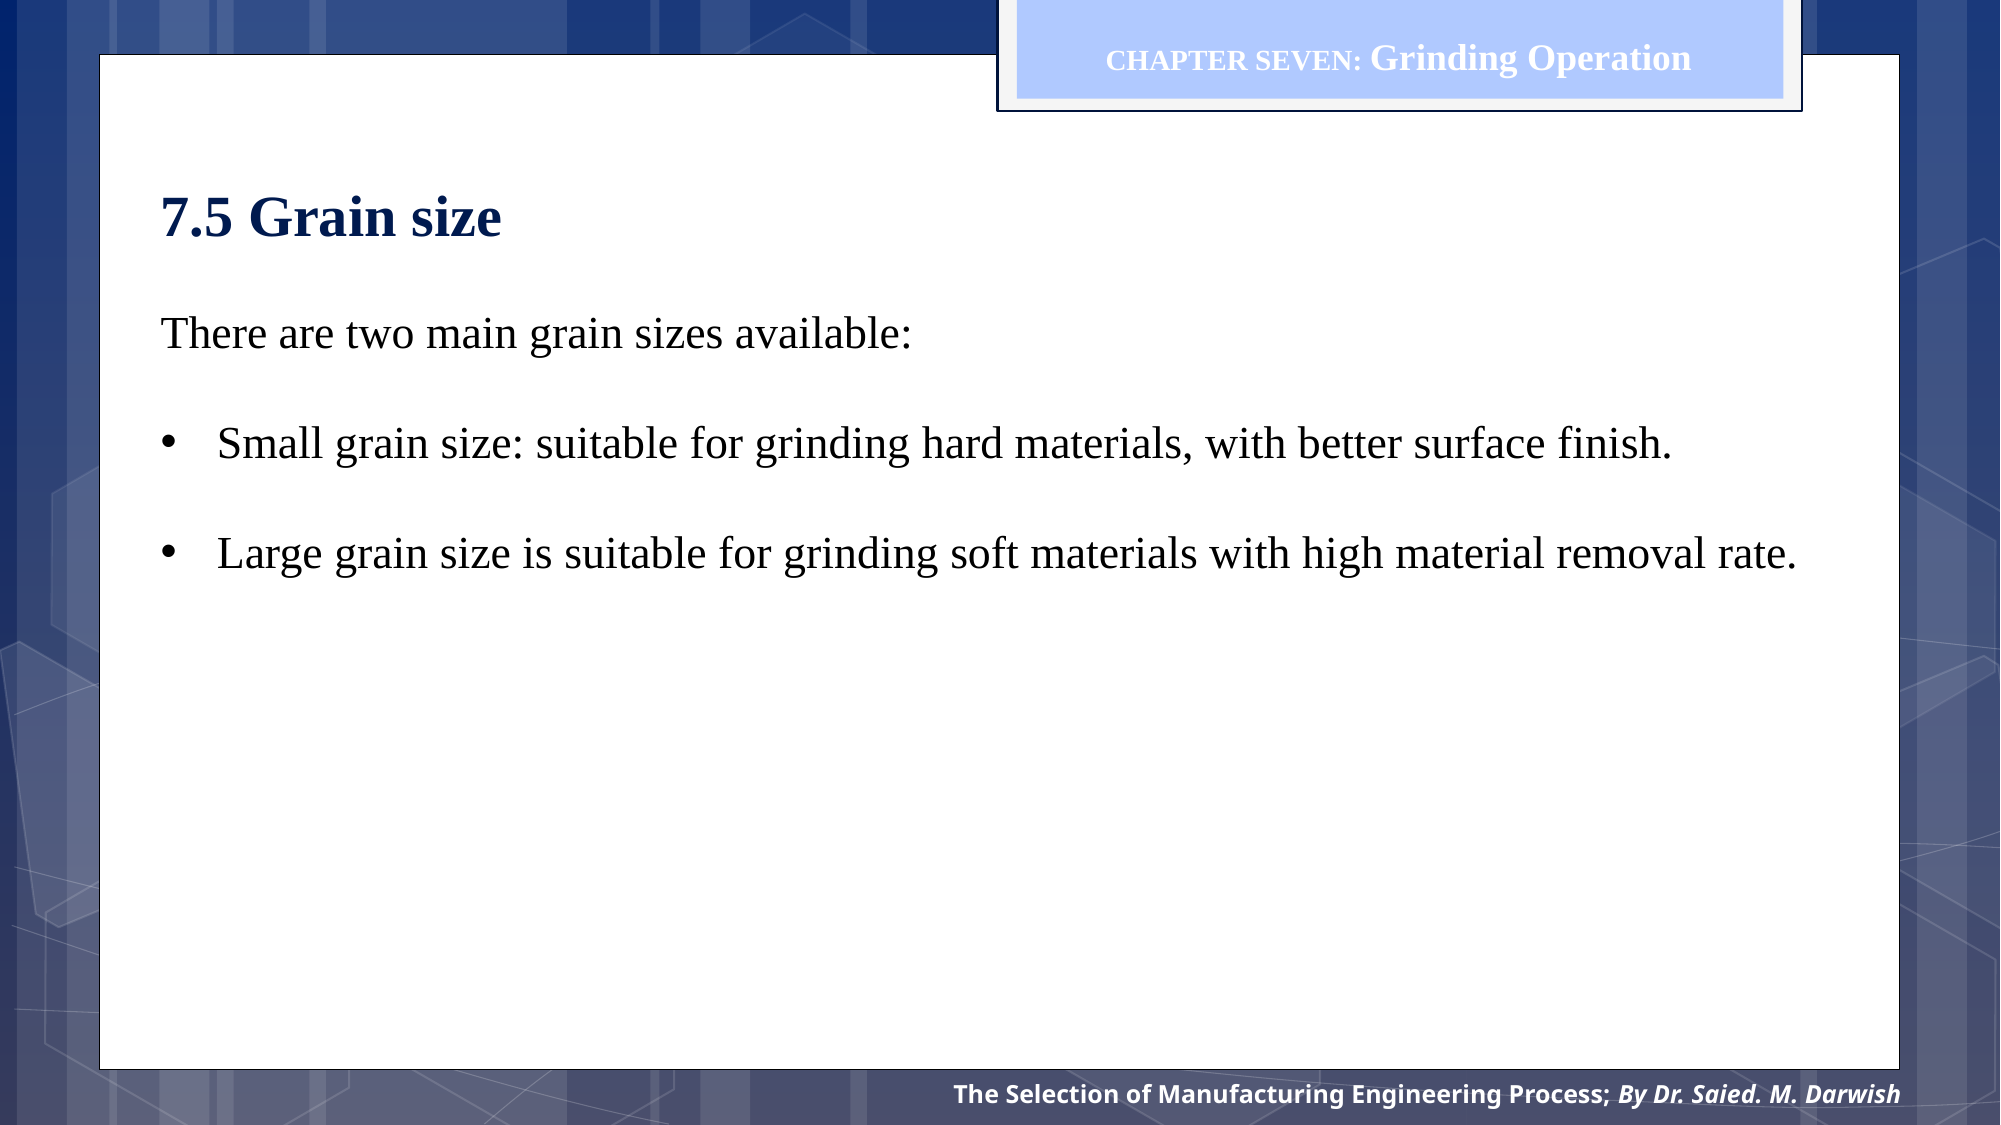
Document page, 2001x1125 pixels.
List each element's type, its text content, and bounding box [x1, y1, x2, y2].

text_box 7.5 Grain size There are two main grain sizes available: Small grain size: suitable for grinding hard materials, with better surface finish. Large grain size is suitable for grinding soft materials with high material removal rate. [145, 159, 1887, 586]
text_box CHAPTER SEVEN: Grinding Operation [940, 0, 1858, 86]
